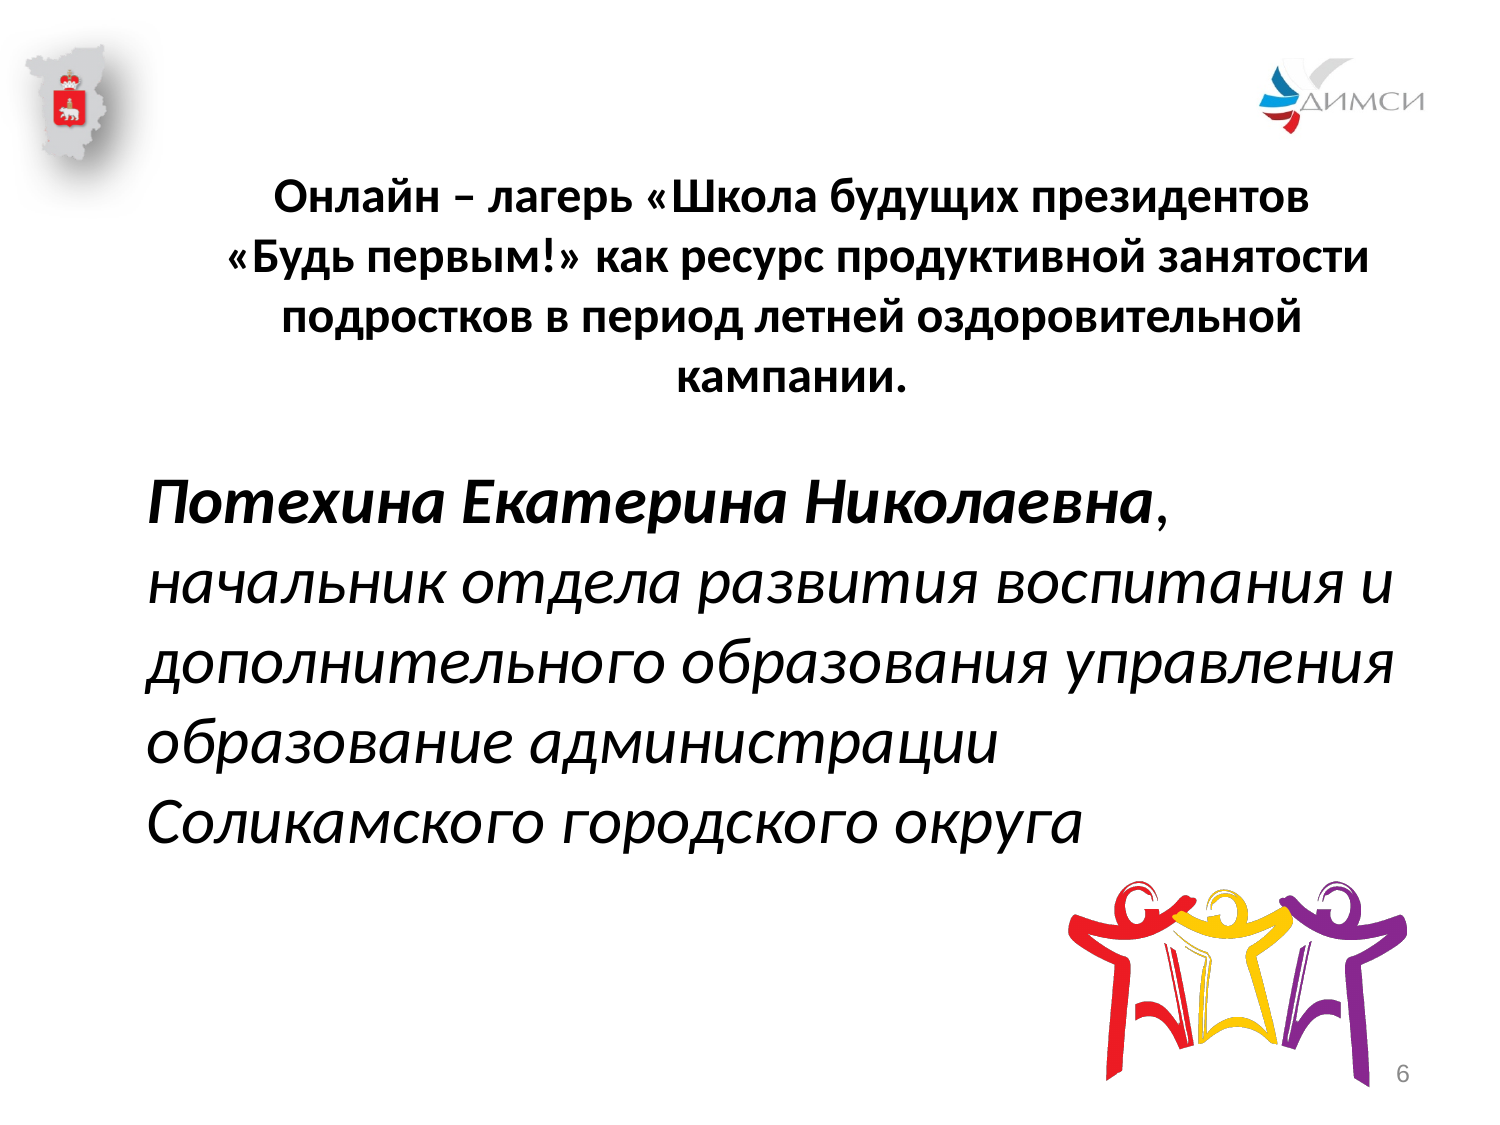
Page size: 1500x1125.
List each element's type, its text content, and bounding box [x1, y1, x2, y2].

picture [20, 31, 117, 164]
picture [1245, 30, 1436, 173]
slide_number 6 [1074, 1042, 1425, 1103]
title Онлайн – лагерь «Школа будущих президентов «Будь первым!» как ресурс продуктивной занятости подростков в период летней оздоровительной кампании. [159, 44, 1426, 262]
list Потехина Екатерина Николаевна, начальник отдела развития воспитания и дополнительного образования управления образование администрации Соликамского городского округа [74, 262, 1426, 1006]
picture [1068, 881, 1408, 1089]
